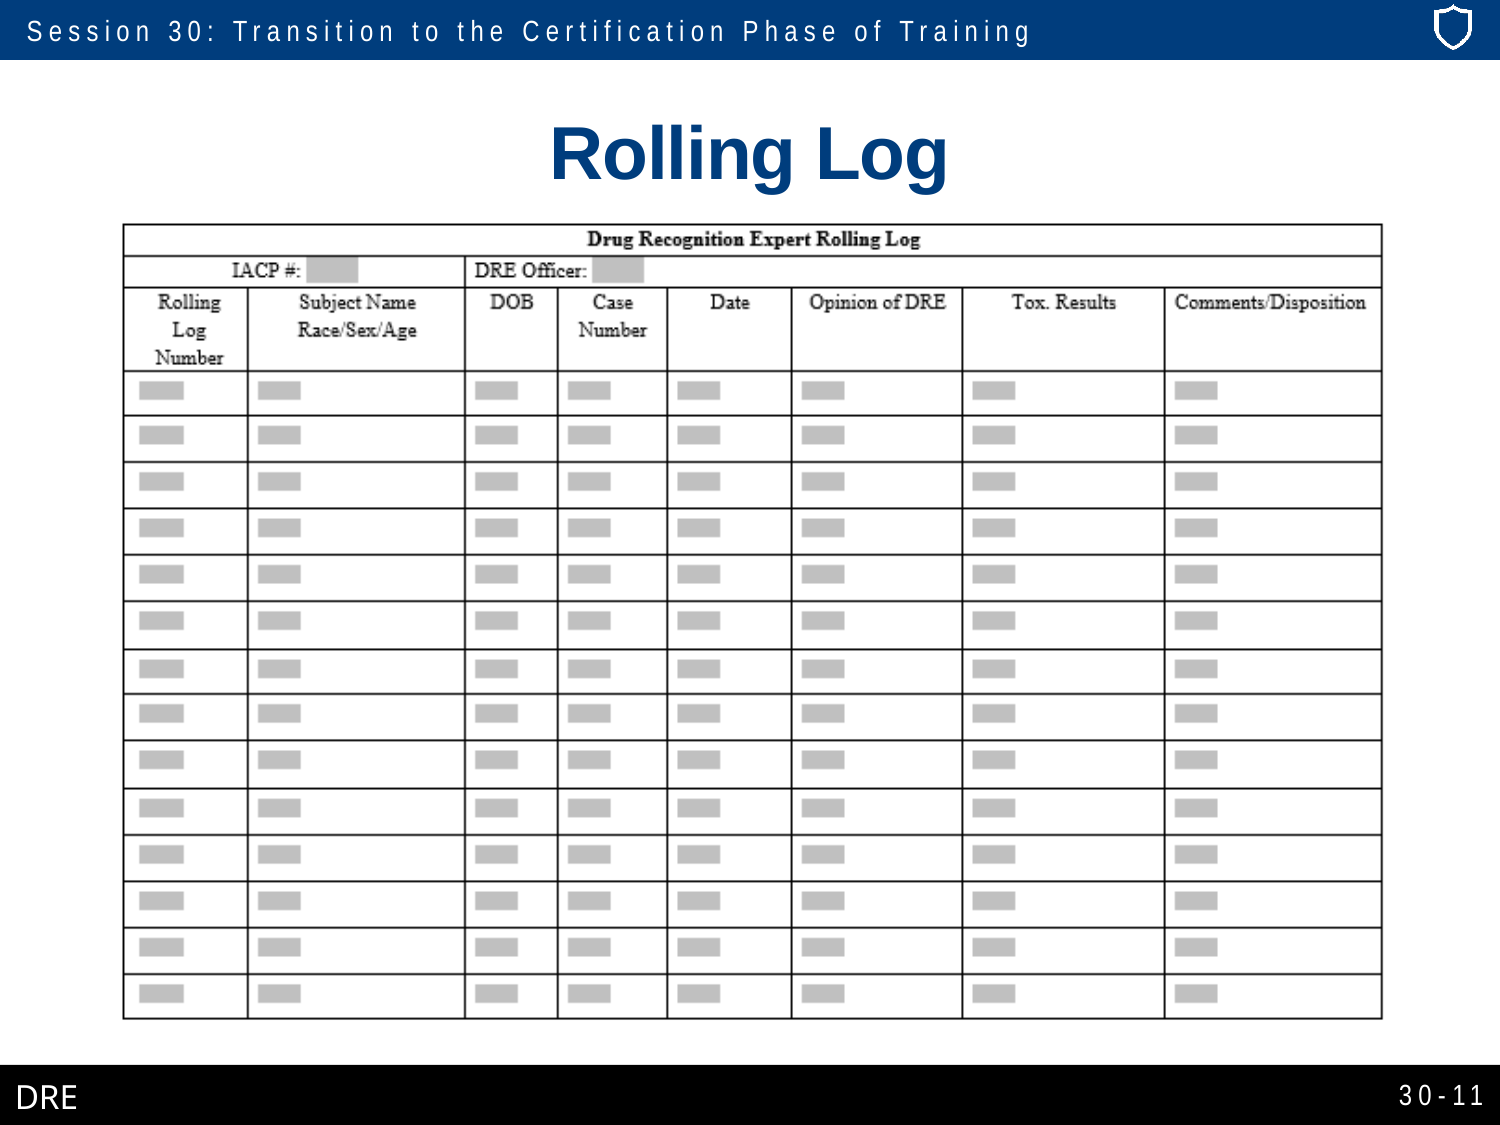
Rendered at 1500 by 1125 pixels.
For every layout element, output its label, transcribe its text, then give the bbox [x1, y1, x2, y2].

picture [1434, 4, 1472, 50]
picture [110, 210, 1398, 1034]
slide_number 30-11 [1218, 1063, 1499, 1124]
title Rolling Log [50, 87, 1450, 213]
